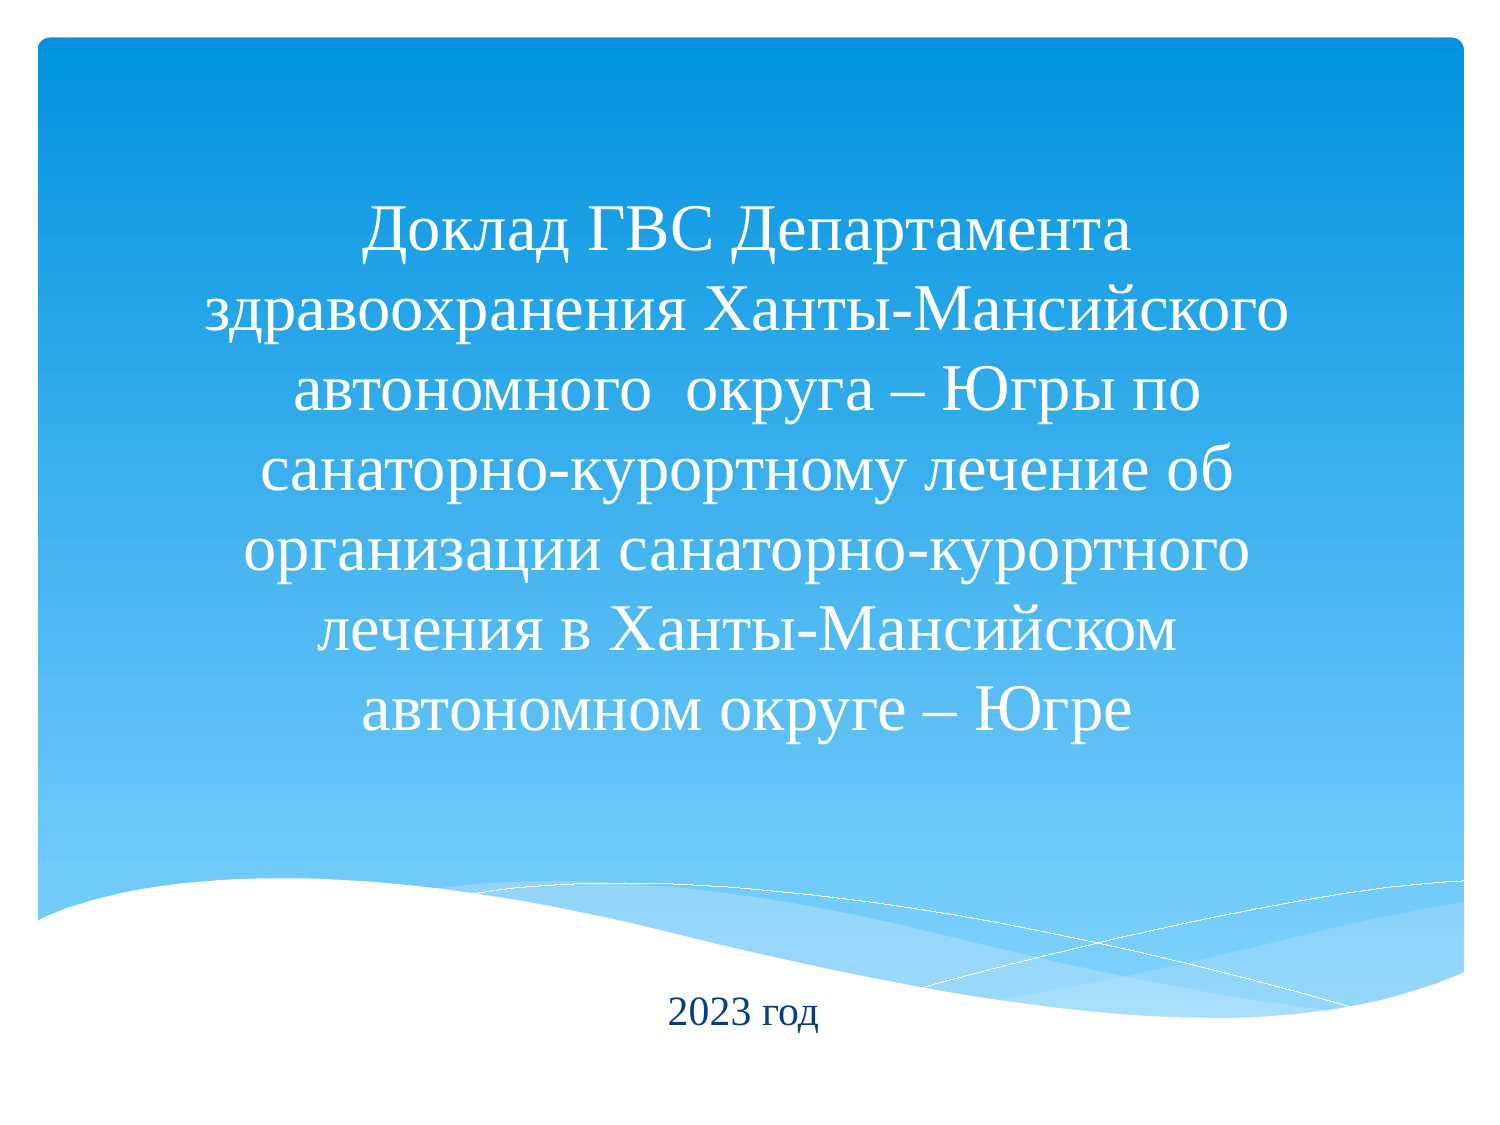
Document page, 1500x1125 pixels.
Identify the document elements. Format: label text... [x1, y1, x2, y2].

title Доклад ГВС Департамента здравоохранения Ханты-Мансийского автономного округа – Югры по санаторно-курортному лечение об организации санаторно-курортного лечения в Ханты-Мансийском автономном округе – Югре [159, 160, 1337, 752]
subtitle 2023 год [218, 975, 1269, 1059]
